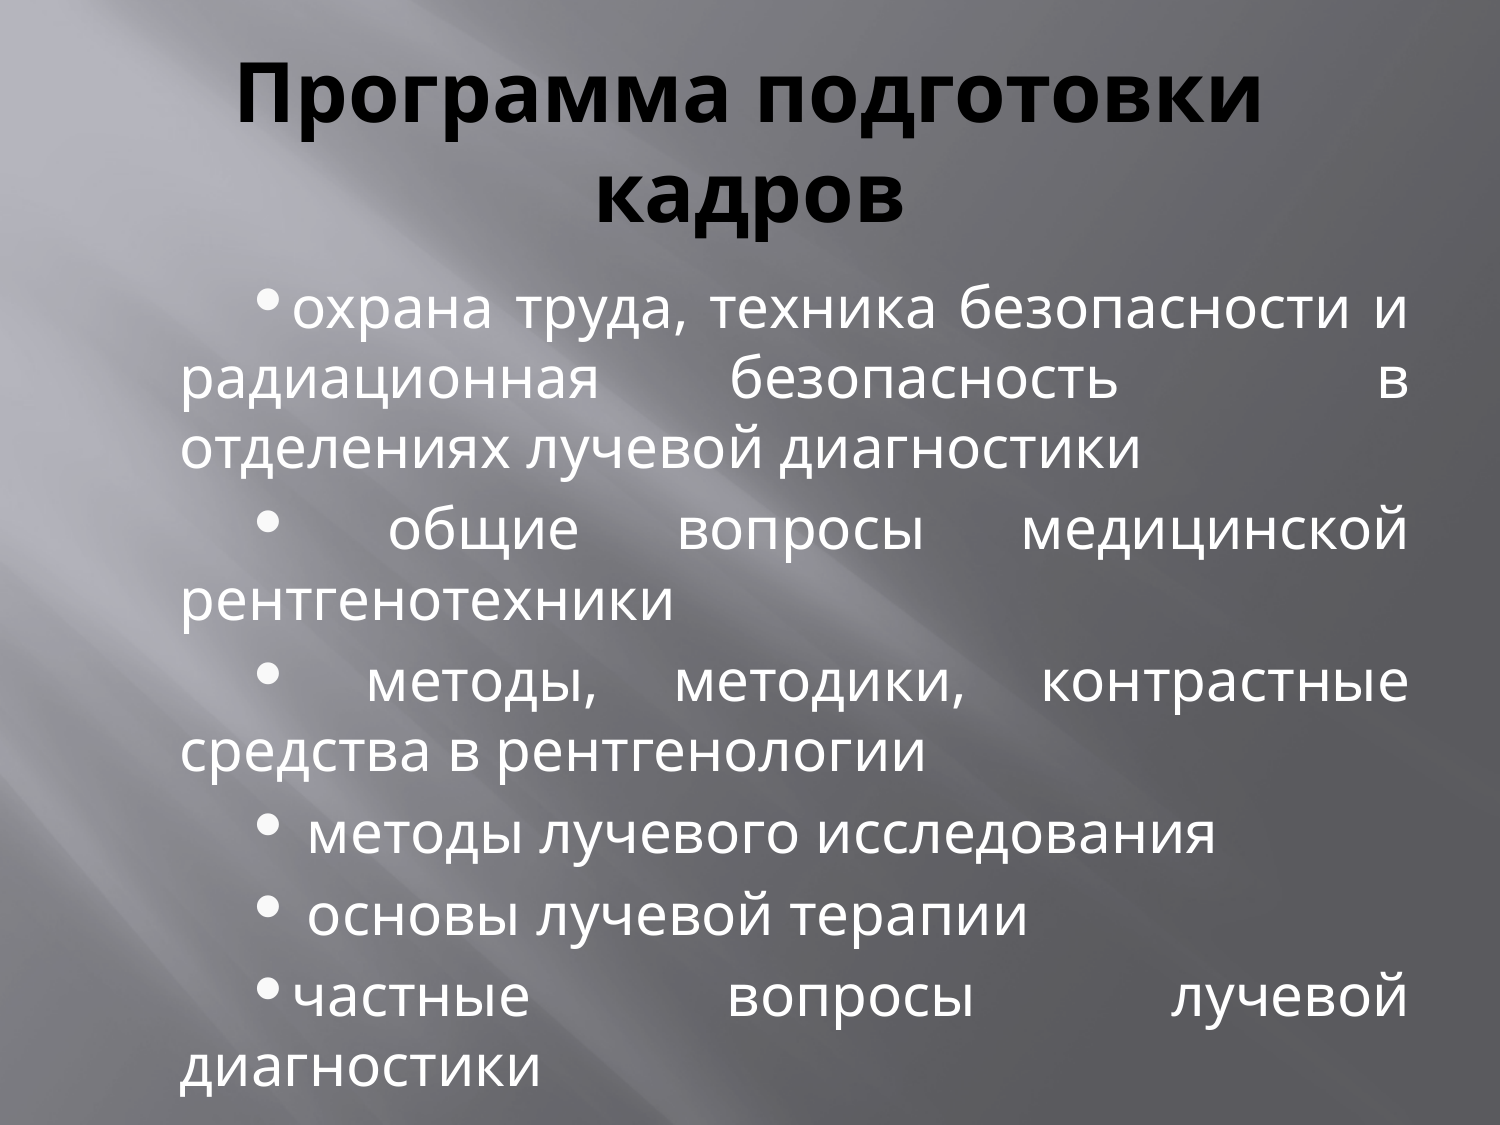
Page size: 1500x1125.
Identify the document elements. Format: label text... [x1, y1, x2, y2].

title Программа подготовки кадров [75, 45, 1425, 233]
list охрана труда, техника безопасности и радиационная безопасность в отделениях лучевой диагностики общие вопросы медицинской рентгенотехники методы, методики, контрастные средства в рентгенологии методы лучевого исследования основы лучевой терапии частные вопросы лучевой диагностики [75, 262, 1425, 1035]
